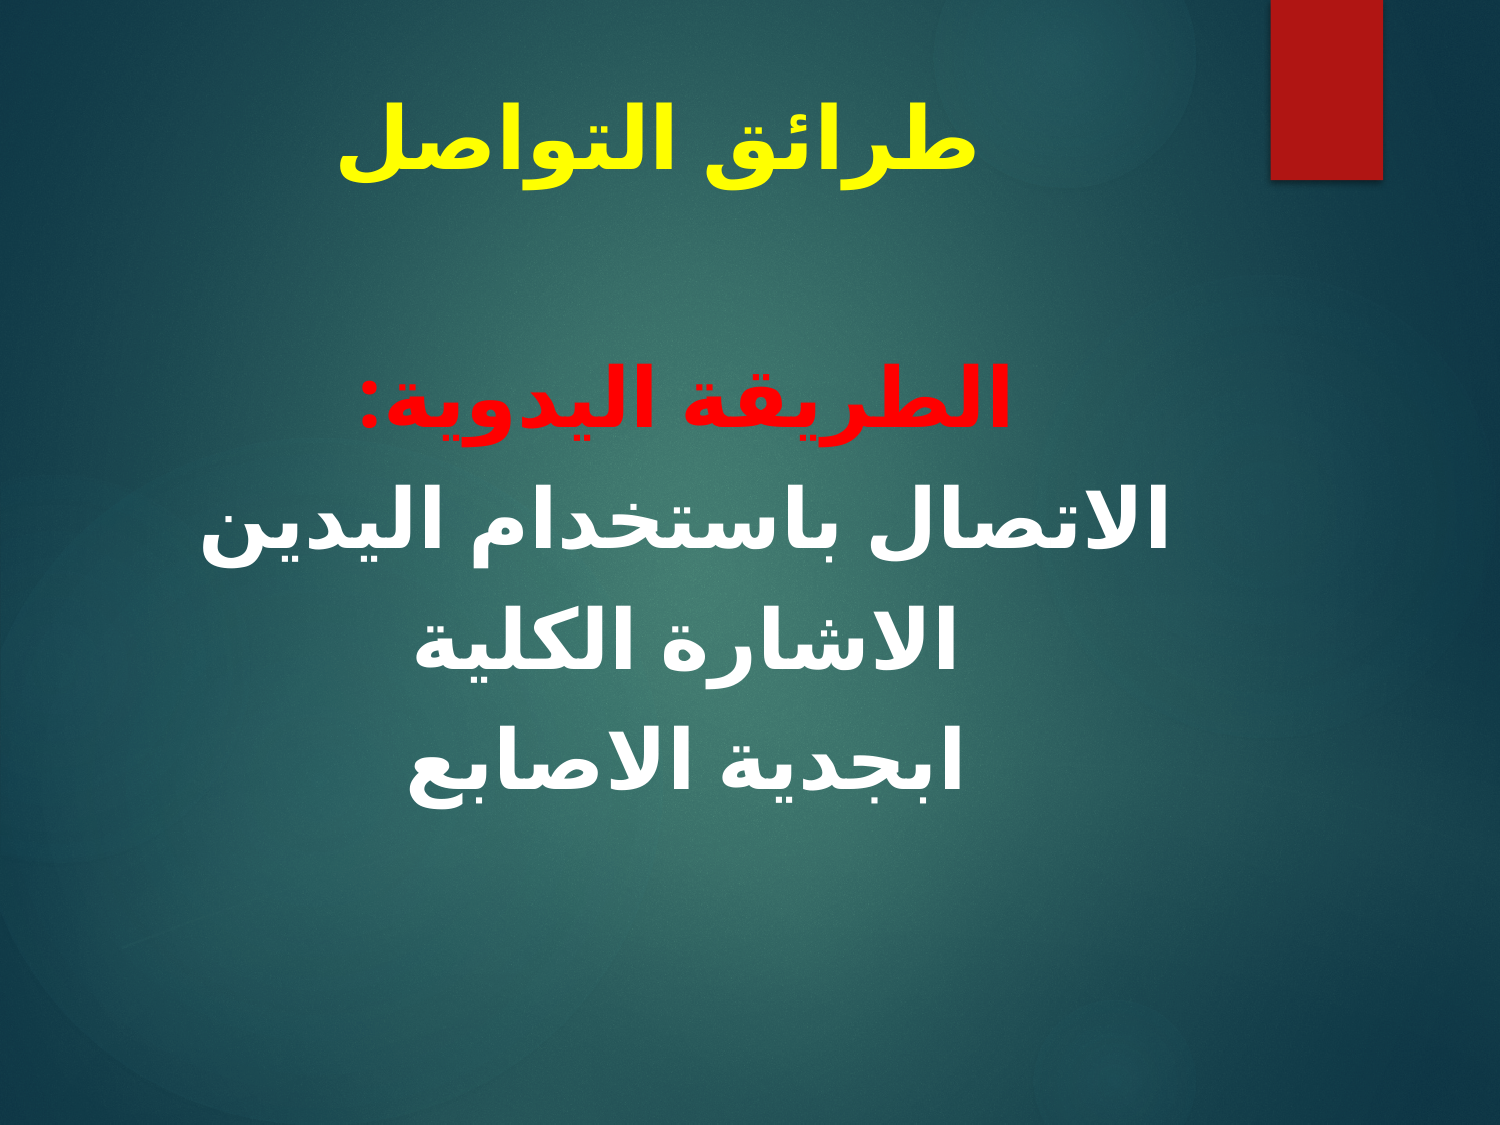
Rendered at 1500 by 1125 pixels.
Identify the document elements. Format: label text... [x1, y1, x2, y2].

list الطريقة اليدوية: الاتصال باستخدام اليدين الاشارة الكلية ابجدية الاصابع [135, 336, 1237, 1025]
title طرائق التواصل [79, 74, 1237, 304]
